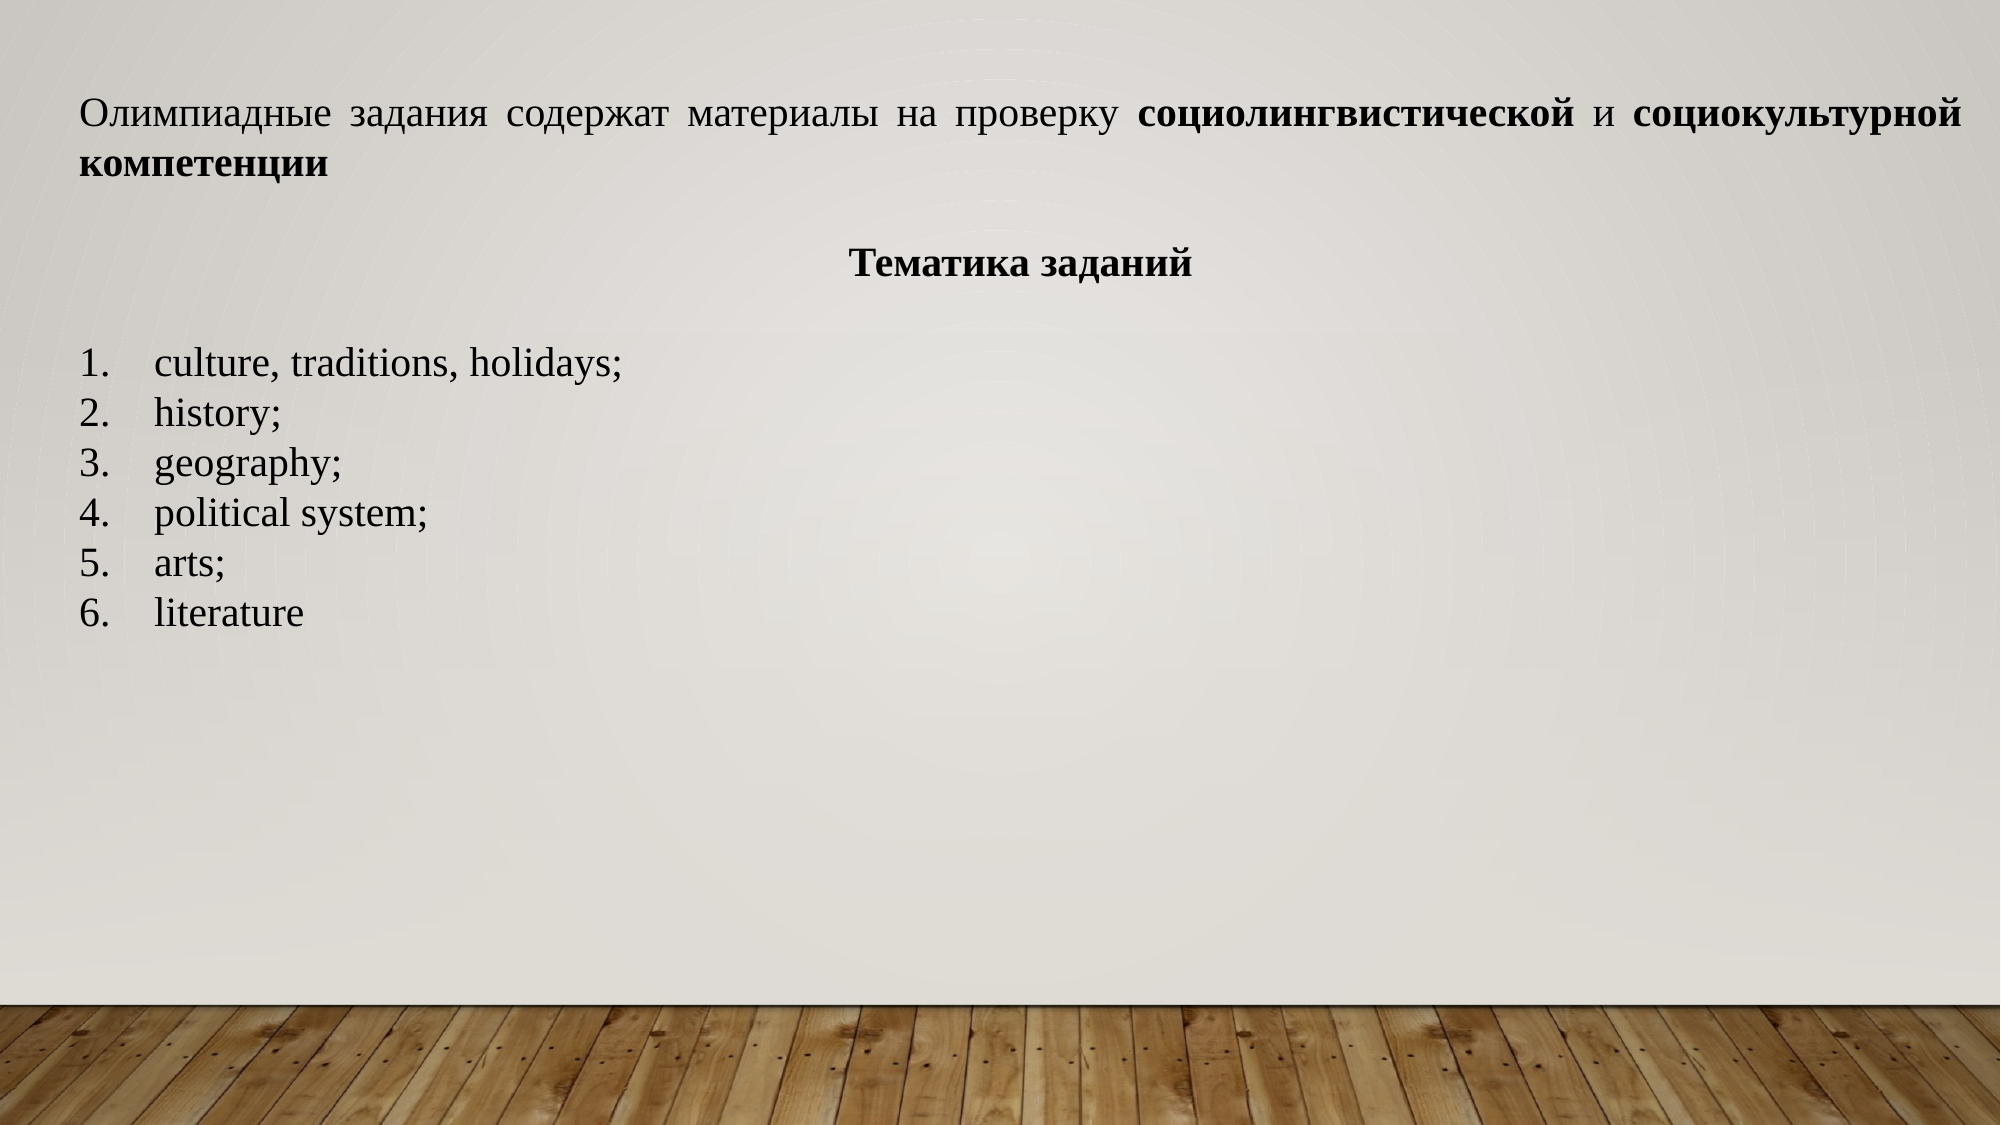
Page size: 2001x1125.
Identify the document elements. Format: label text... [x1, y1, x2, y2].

text_box Олимпиадные задания содержат материалы на проверку социолингвистической и социокультурной компетенции Тематика заданий culture, traditions, holidays; history; geography; political system; arts; literature [64, 77, 1977, 643]
picture [0, 1005, 2000, 1125]
